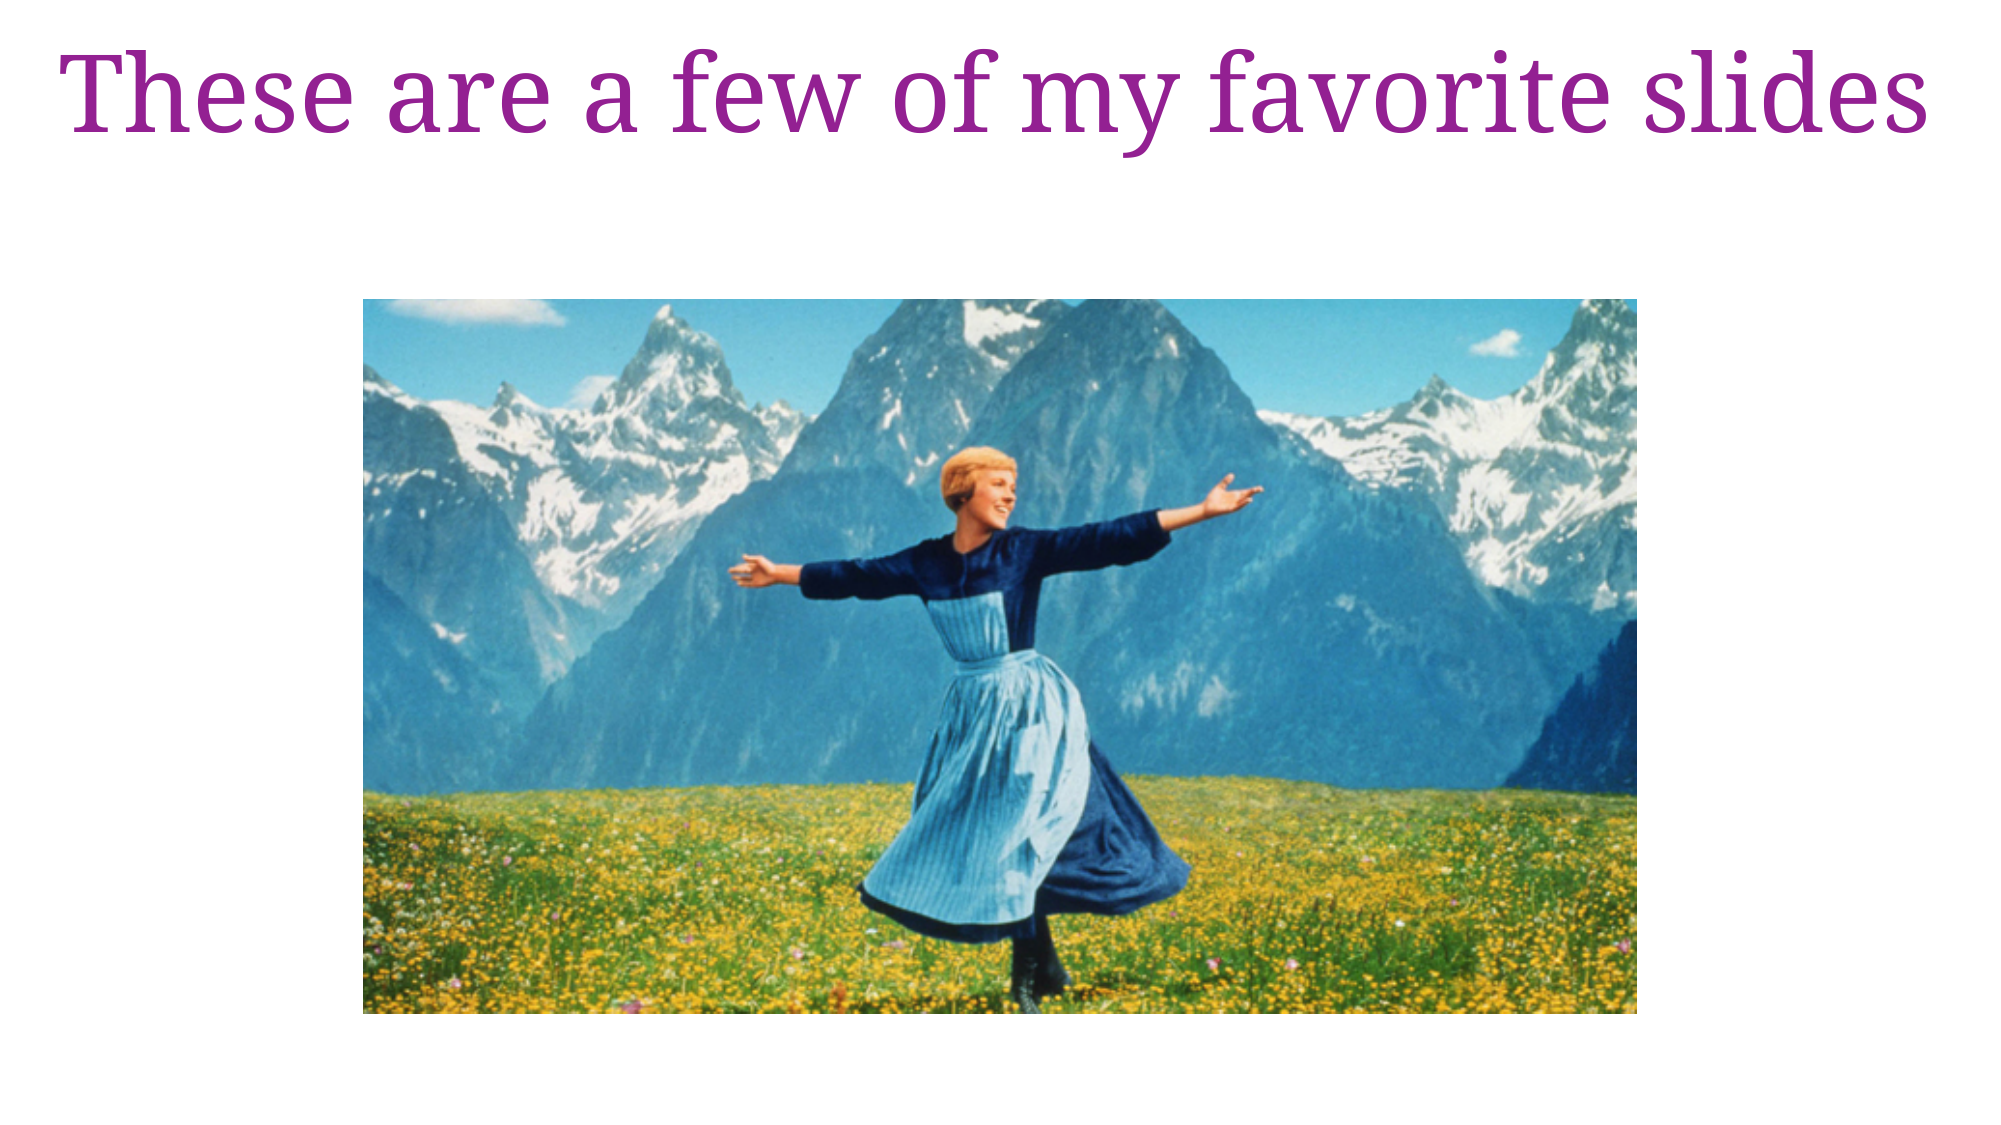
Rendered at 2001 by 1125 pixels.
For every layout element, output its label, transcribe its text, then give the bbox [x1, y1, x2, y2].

title These are a few of my favorite slides [43, 25, 1953, 171]
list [363, 299, 1637, 1014]
